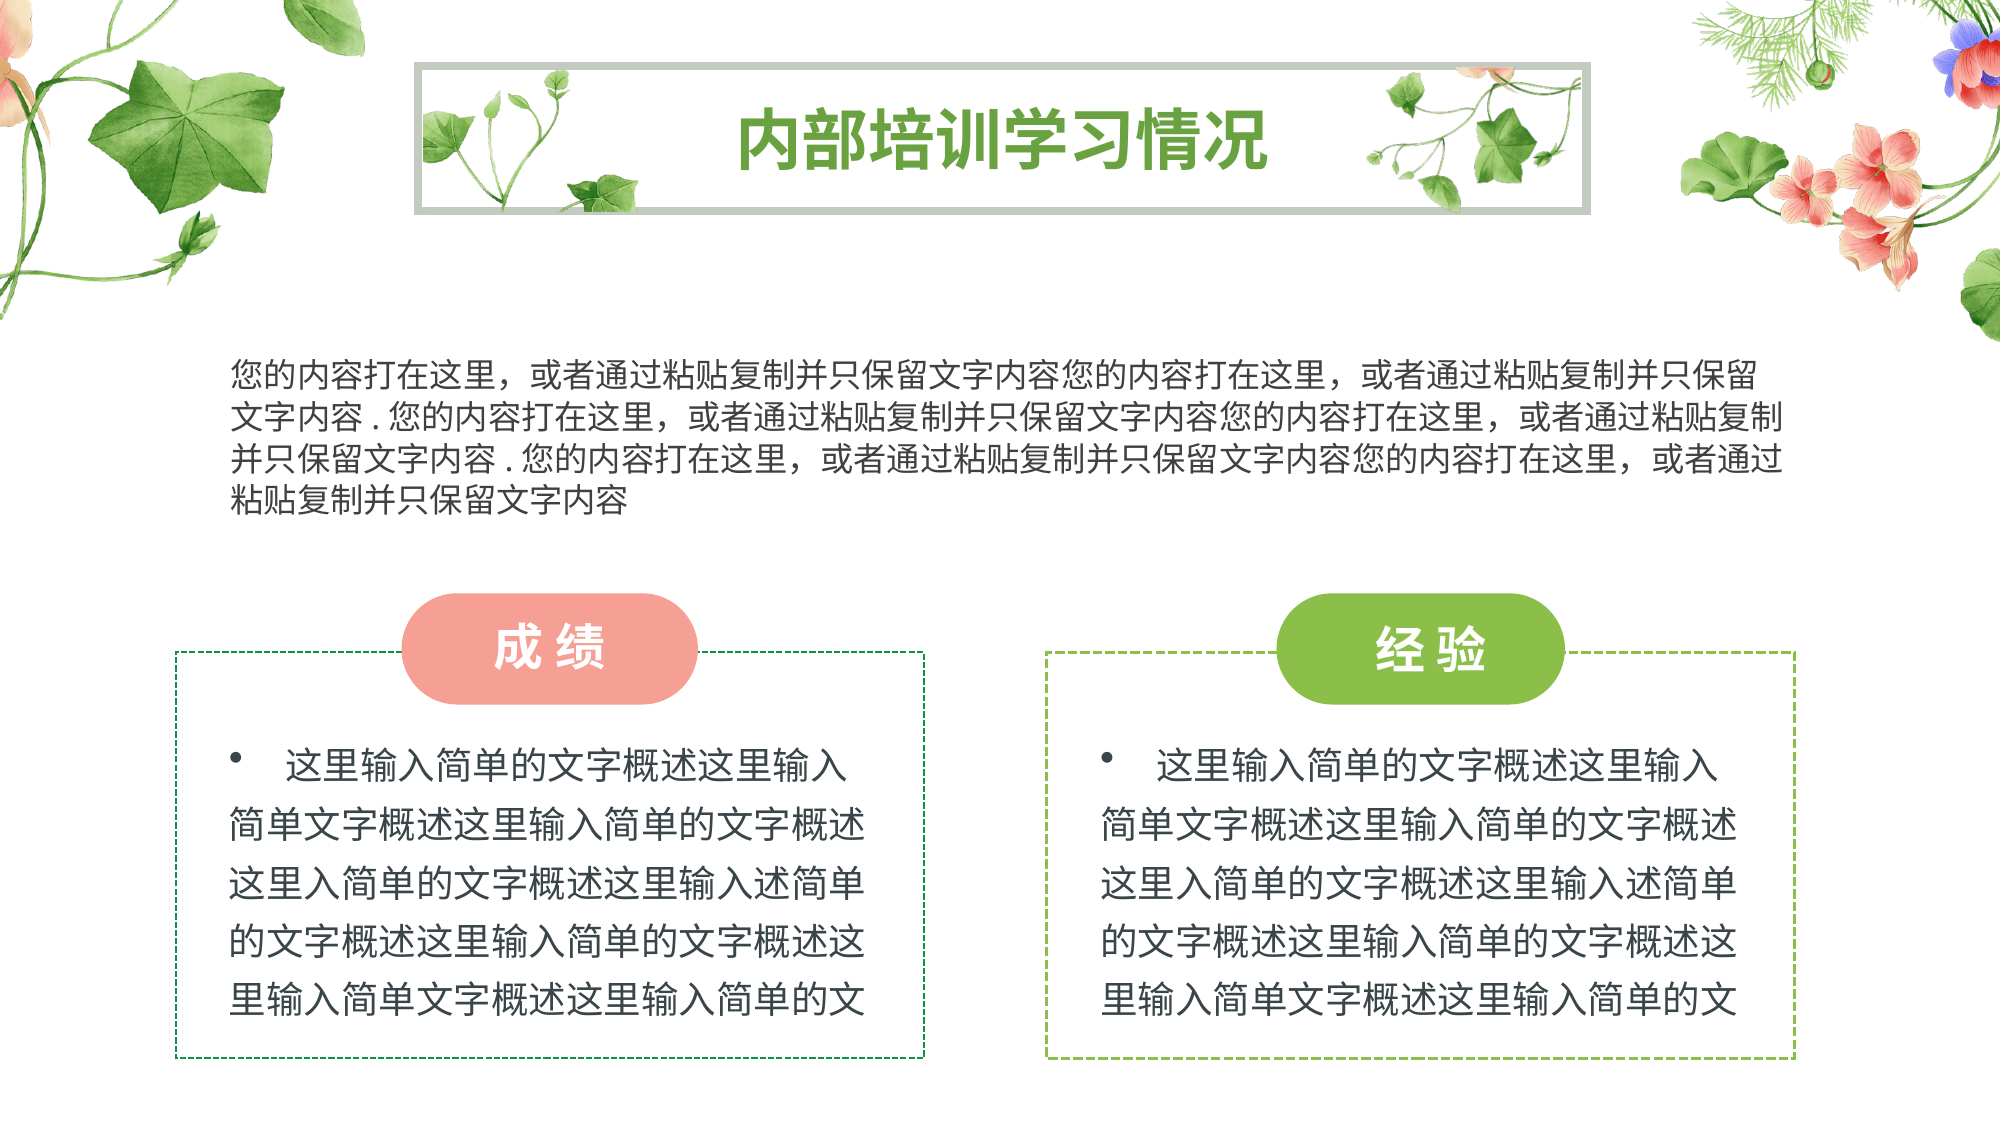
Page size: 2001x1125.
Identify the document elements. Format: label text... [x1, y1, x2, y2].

picture [0, 0, 389, 327]
text_box [1046, 651, 1796, 1059]
text_box 内部培训学习情况 [720, 90, 1285, 186]
text_box [646, 65, 1395, 212]
text_box [175, 651, 925, 1059]
text_box 这里输入简单的文字概述这里输入简单文字概述这里输入简单的文字概述这里入简单的文字概述这里输入述简单的文字概述这里输入简单的文字概述这里输入简单文字概述这里输入简单的文 [1085, 722, 1757, 1029]
text_box [417, 65, 423, 212]
picture [1362, 33, 1581, 254]
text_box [401, 593, 698, 705]
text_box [1276, 593, 1565, 705]
text_box 您的内容打在这里，或者通过粘贴复制并只保留文字内容您的内容打在这里，或者通过粘贴复制并只保留文字内容.您的内容打在这里，或者通过粘贴复制并只保留文字内容您的内容打在这里，或者通过粘贴复制并只保留文字内容.您的内容打在这里，或者通过粘贴复制并只保留文字内容您的内容打在这里，或者通过粘贴复制并只保留文字内容 [215, 345, 1806, 527]
text_box 这里输入简单的文字概述这里输入简单文字概述这里输入简单的文字概述这里入简单的文字概述这里输入述简单的文字概述这里输入简单的文字概述这里输入简单文字概述这里输入简单的文 [214, 722, 886, 1029]
text_box [1548, 65, 1587, 212]
picture [1672, 0, 2000, 347]
picture [423, 52, 646, 212]
